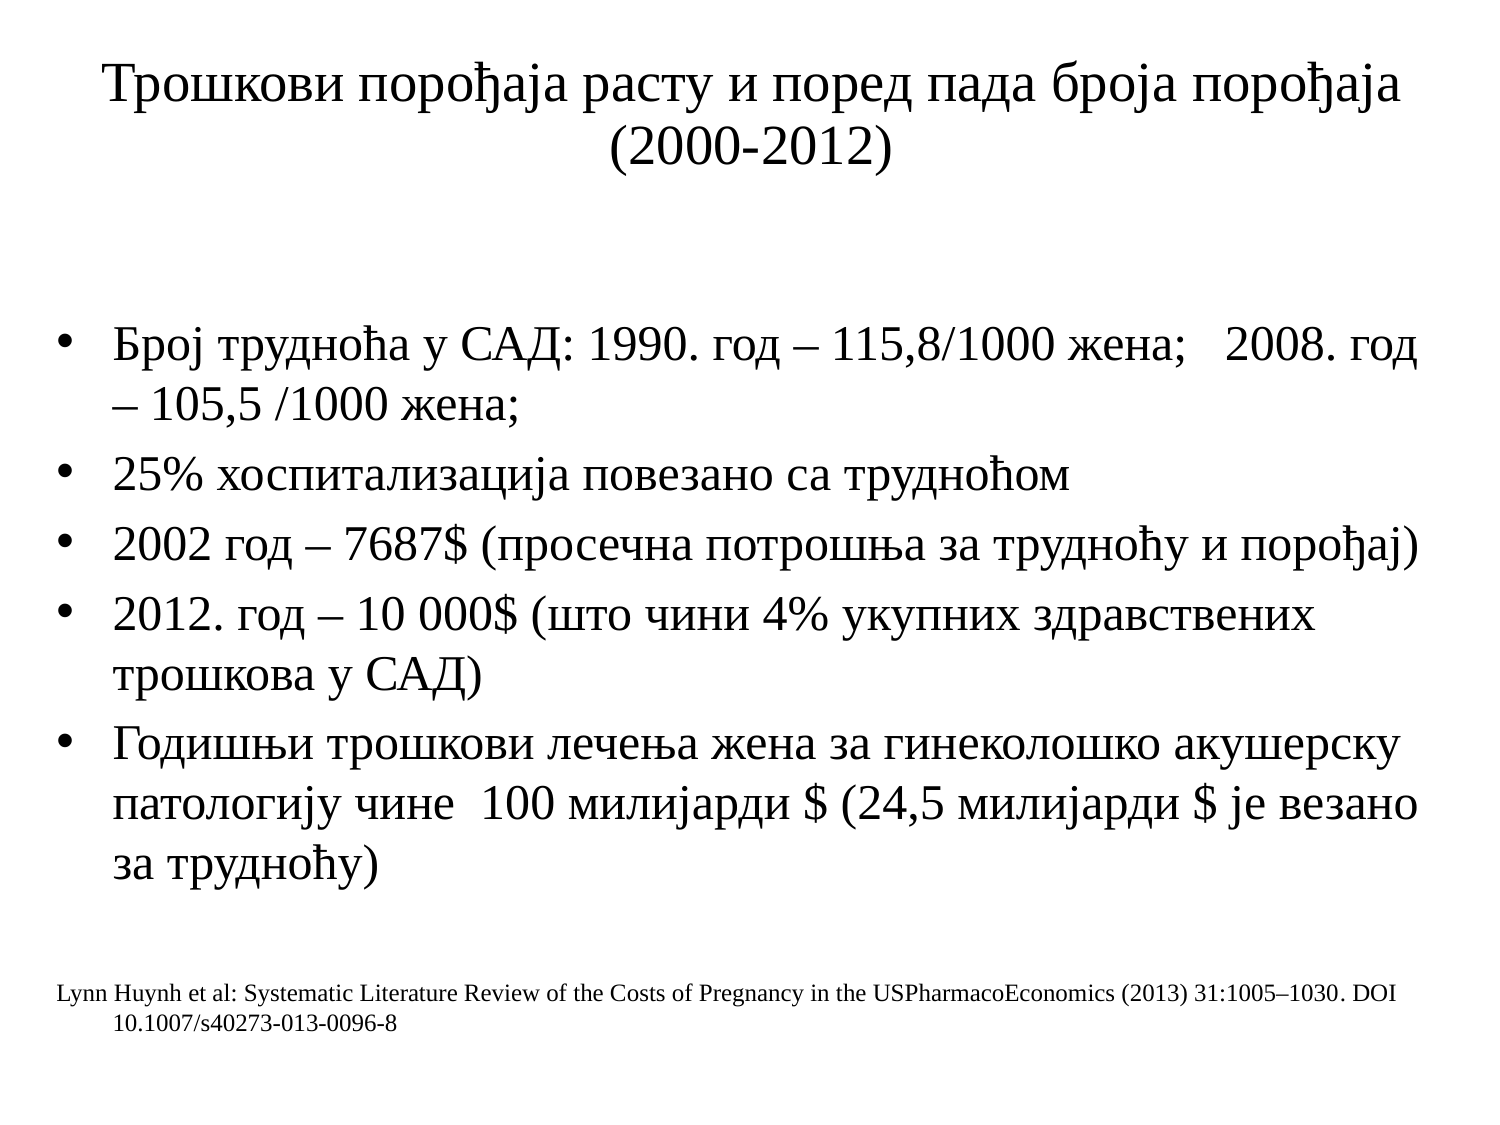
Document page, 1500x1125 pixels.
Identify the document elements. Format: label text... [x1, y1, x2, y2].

title Трошкови порођаја расту и поред пада броја порођаја (2000-2012) [76, 42, 1427, 185]
list Број трудноћа у САД: 1990. год – 115,8/1000 жена; 2008. год – 105,5 /1000 жена; 25% хоспитализација повезано са трудноћом 2002 год – 7687$ (просечна потрошња за трудноћу и порођај) 2012. год – 10 000$ (што чини 4% укупних здравствених трошкова у САД) Годишњи трошкови лечења жена за гинеколошко акушерску патологију чине 100 милијарди $ (24,5 милијарди $ је везано за трудноћу) Lynn Huynh et al: Systematic Literature Review of the Costs of Pregnancy in the USPharmacoEconomics (2013) 31:1005–1030. DOI 10.1007/s40273-013-0096-8 [41, 302, 1447, 1059]
